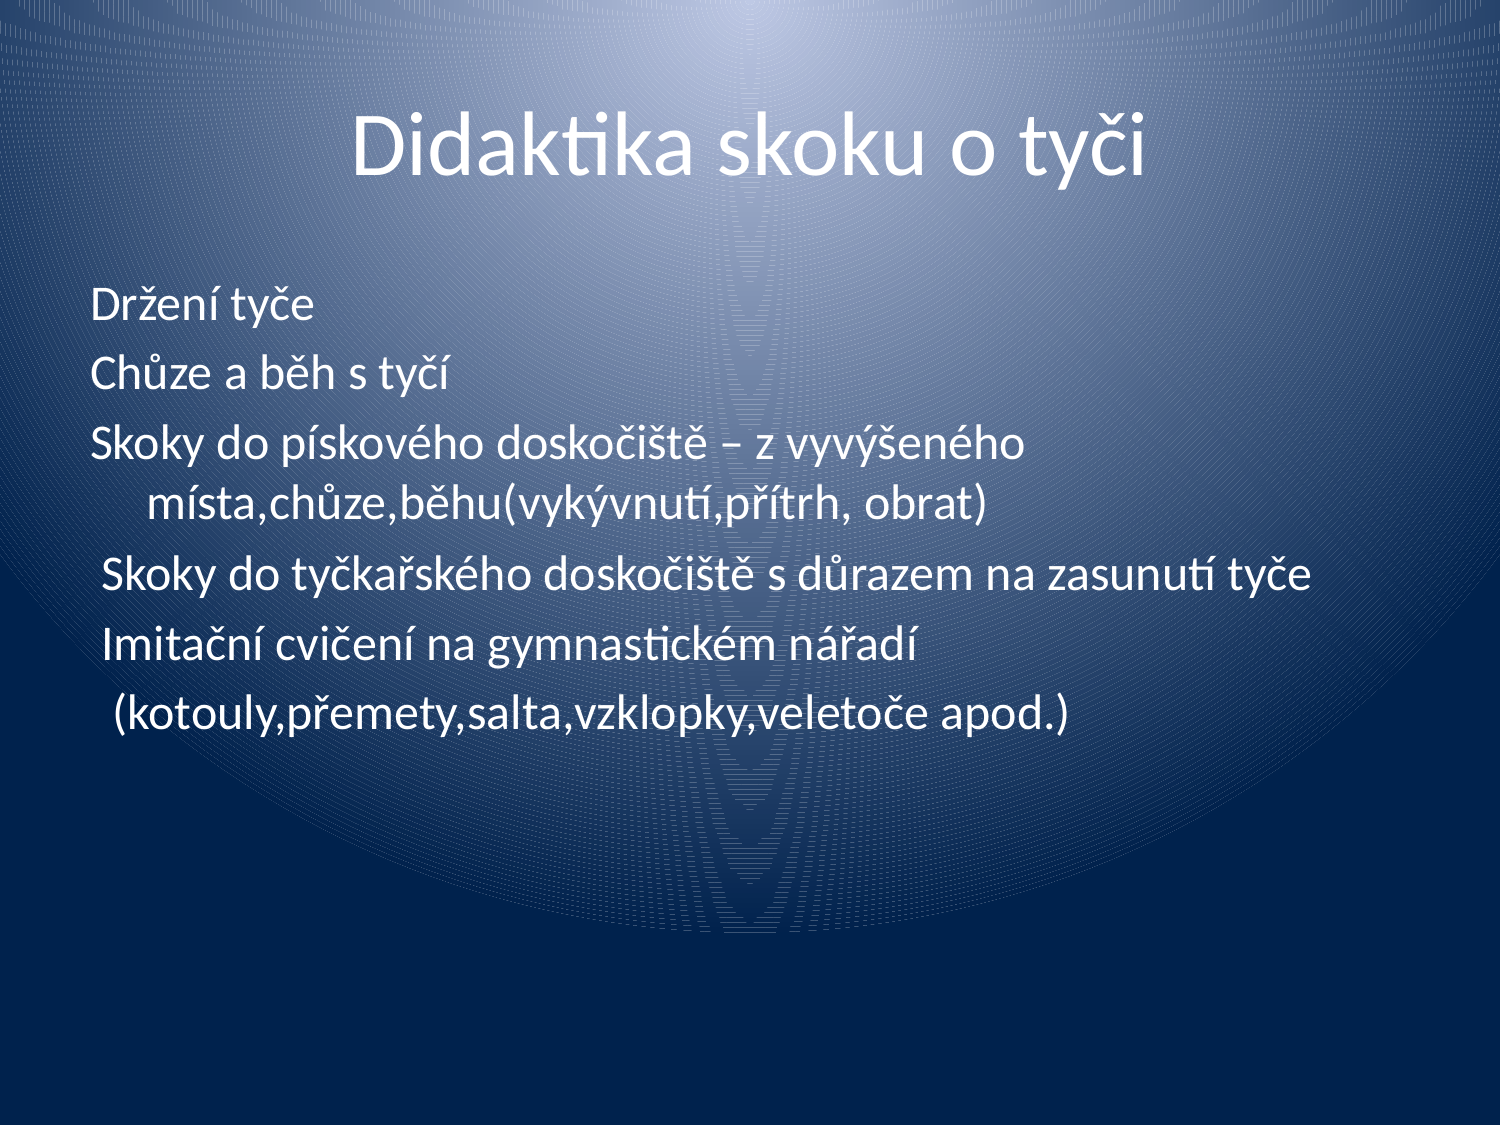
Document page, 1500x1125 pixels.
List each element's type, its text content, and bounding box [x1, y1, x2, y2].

title Didaktika skoku o tyči [75, 45, 1425, 233]
list Držení tyče Chůze a běh s tyčí Skoky do pískového doskočiště – z vyvýšeného místa,chůze,běhu(vykývnutí,přítrh, obrat) Skoky do tyčkařského doskočiště s důrazem na zasunutí tyče Imitační cvičení na gymnastickém nářadí (kotouly,přemety,salta,vzklopky,veletoče apod.) [75, 262, 1425, 1005]
